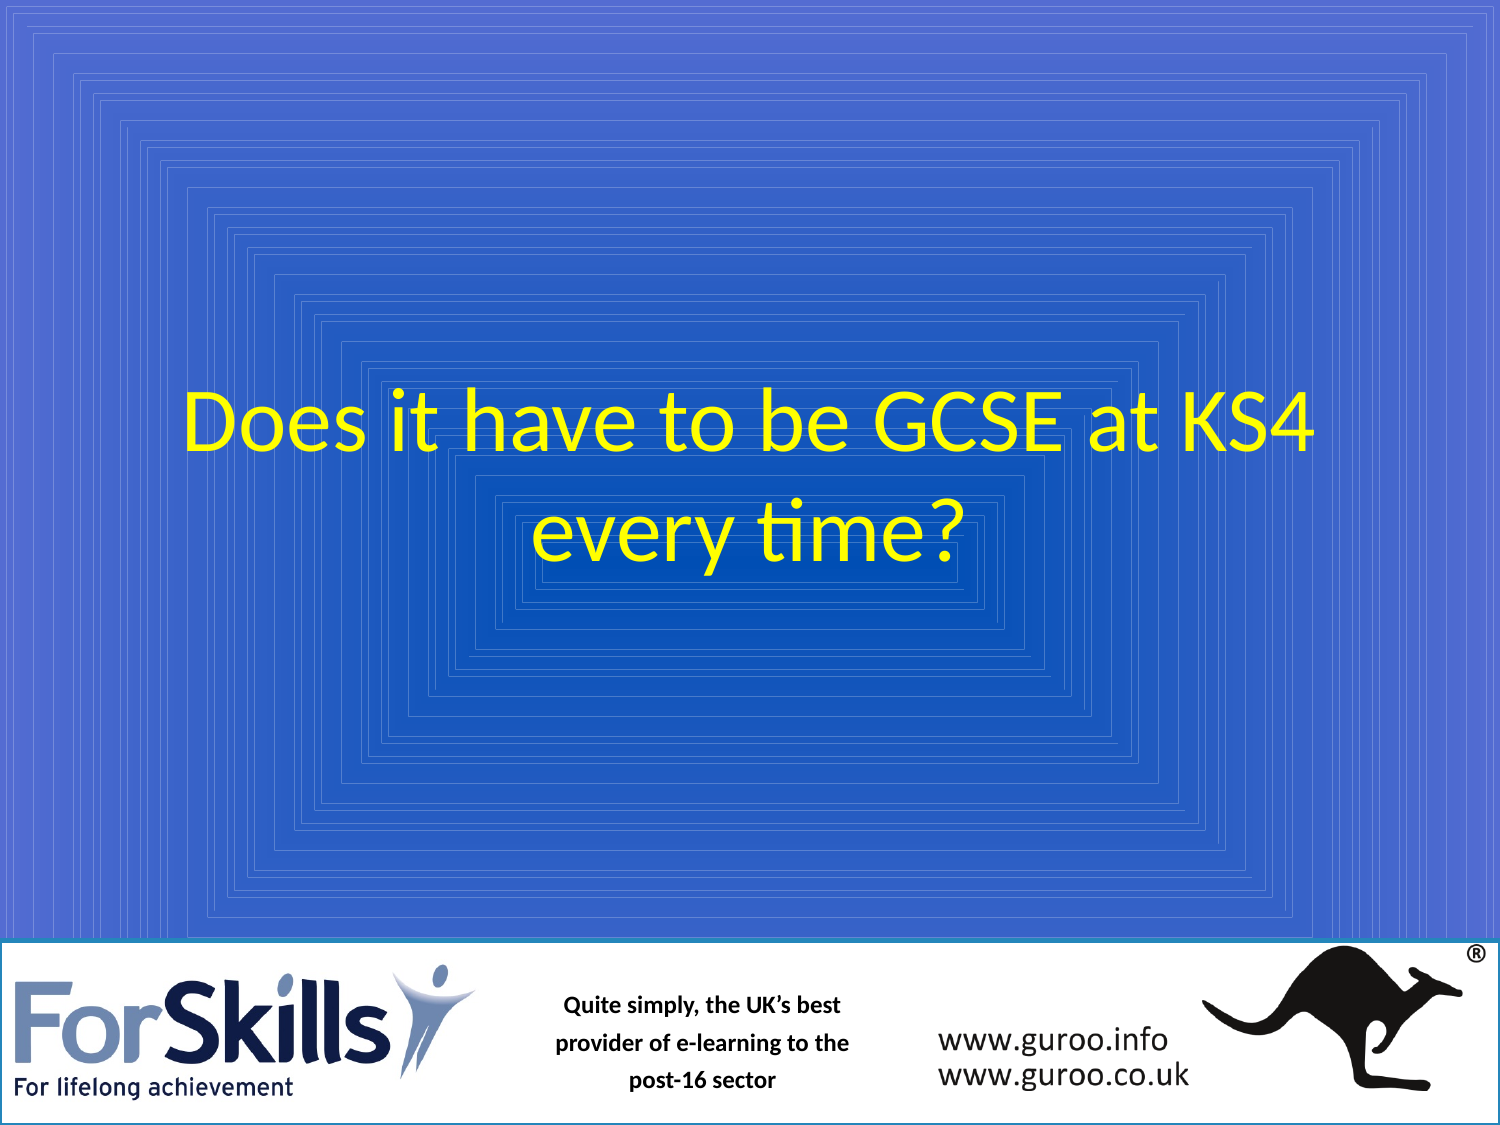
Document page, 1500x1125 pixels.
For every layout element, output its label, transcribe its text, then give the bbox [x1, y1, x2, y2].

picture [938, 943, 1486, 1091]
title Does it have to be GCSE at KS4 every time? [112, 349, 1388, 591]
picture [10, 959, 479, 1103]
